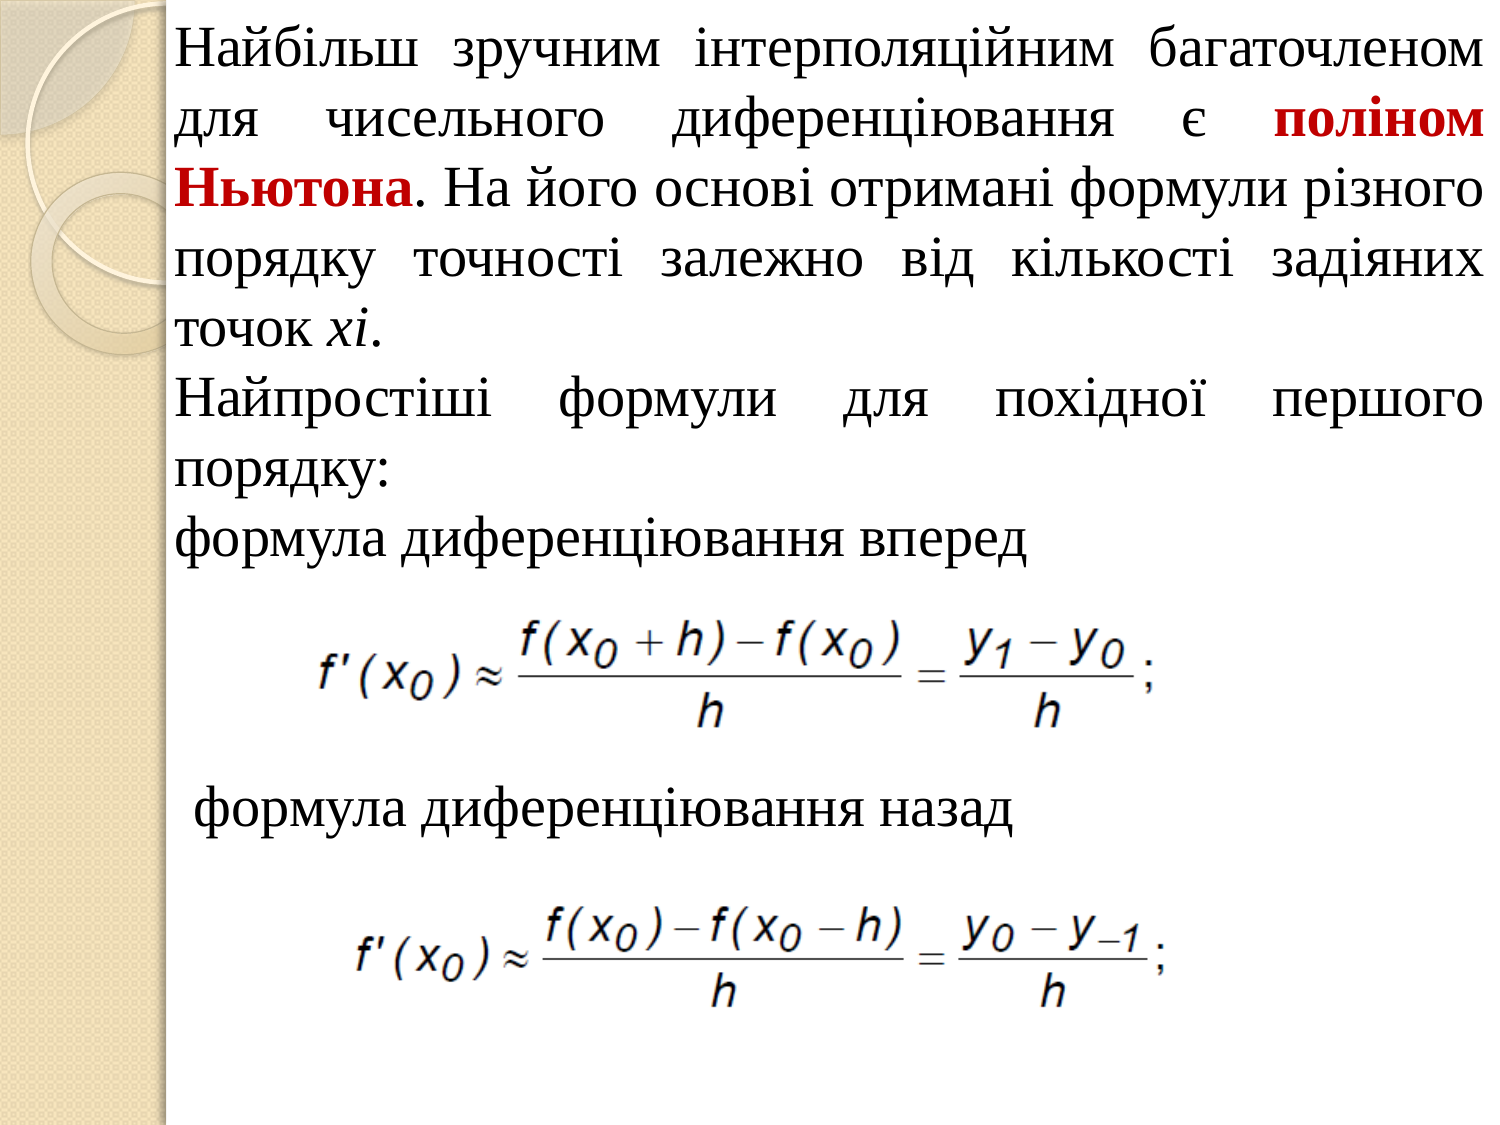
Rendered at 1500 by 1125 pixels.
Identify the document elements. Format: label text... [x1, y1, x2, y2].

text_box формула диференціювання назад [179, 760, 1045, 845]
picture [320, 869, 1180, 1038]
text_box Найбільш зручним інтерполяційним багаточленом для чисельного диференціювання є поліном Ньютона. На його основі отримані формули різного порядку точності залежно від кількості задіяних точок xi. Найпростіші формули для похідної першого порядку: формула диференціювання вперед [159, 0, 1500, 576]
picture [300, 587, 1164, 761]
